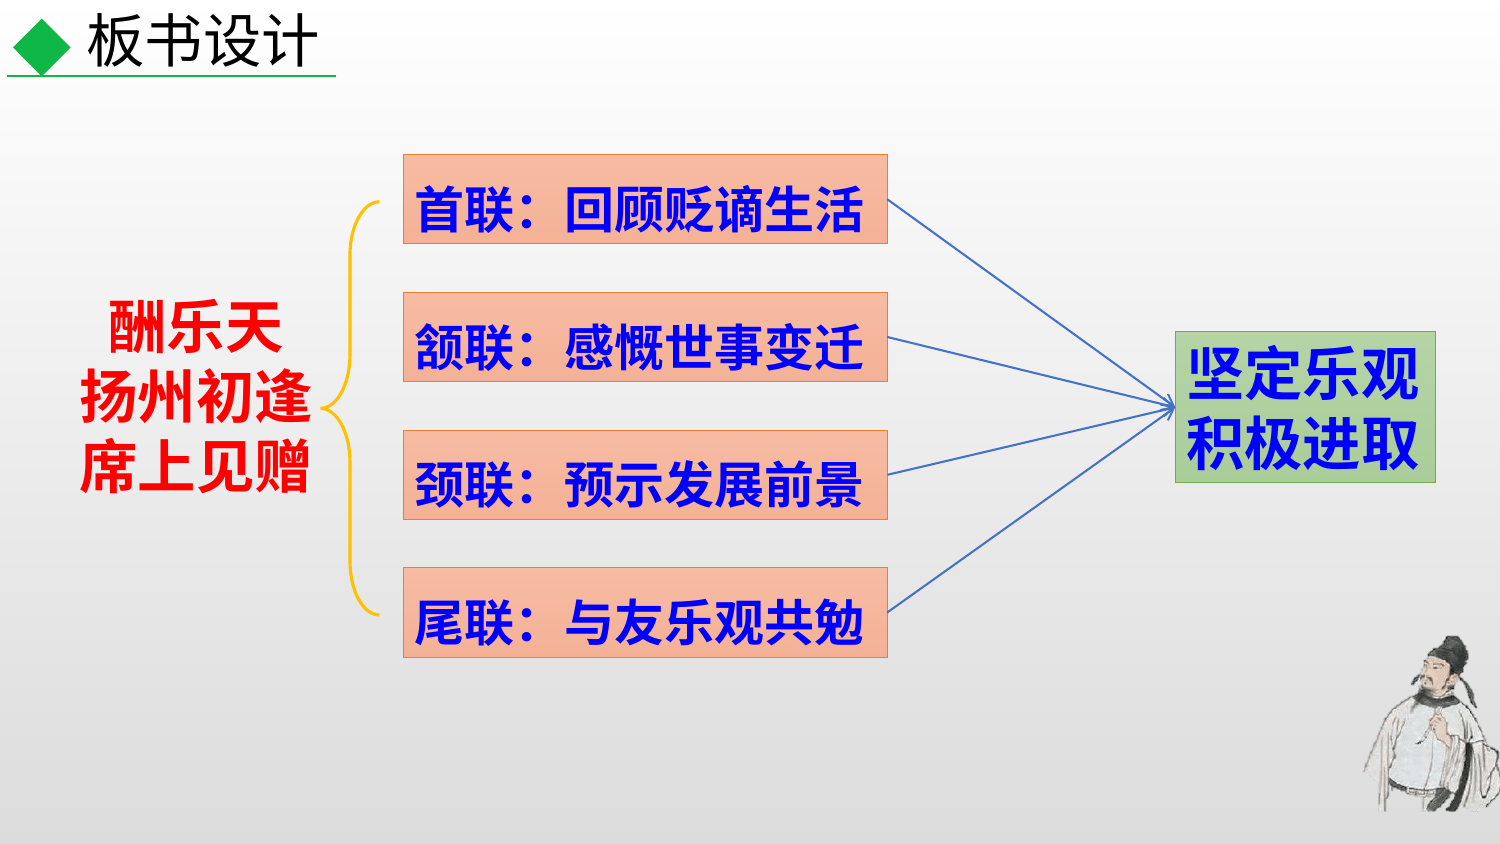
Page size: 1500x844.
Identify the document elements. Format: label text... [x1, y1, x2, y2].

text_box 尾联：与友乐观共勉 [403, 567, 888, 658]
text_box 首联：回顾贬谪生活 [403, 154, 888, 244]
text_box 颔联：感慨世事变迁 [403, 292, 887, 382]
text_box 坚定乐观积极进取 [1176, 331, 1436, 483]
text_box 酬乐天 扬州初逢席上见赠 [60, 284, 332, 506]
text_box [887, 193, 1176, 613]
text_box 颈联：预示发展前景 [403, 430, 887, 520]
picture [1257, 628, 1500, 812]
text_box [7, 0, 337, 83]
text_box [320, 200, 380, 617]
